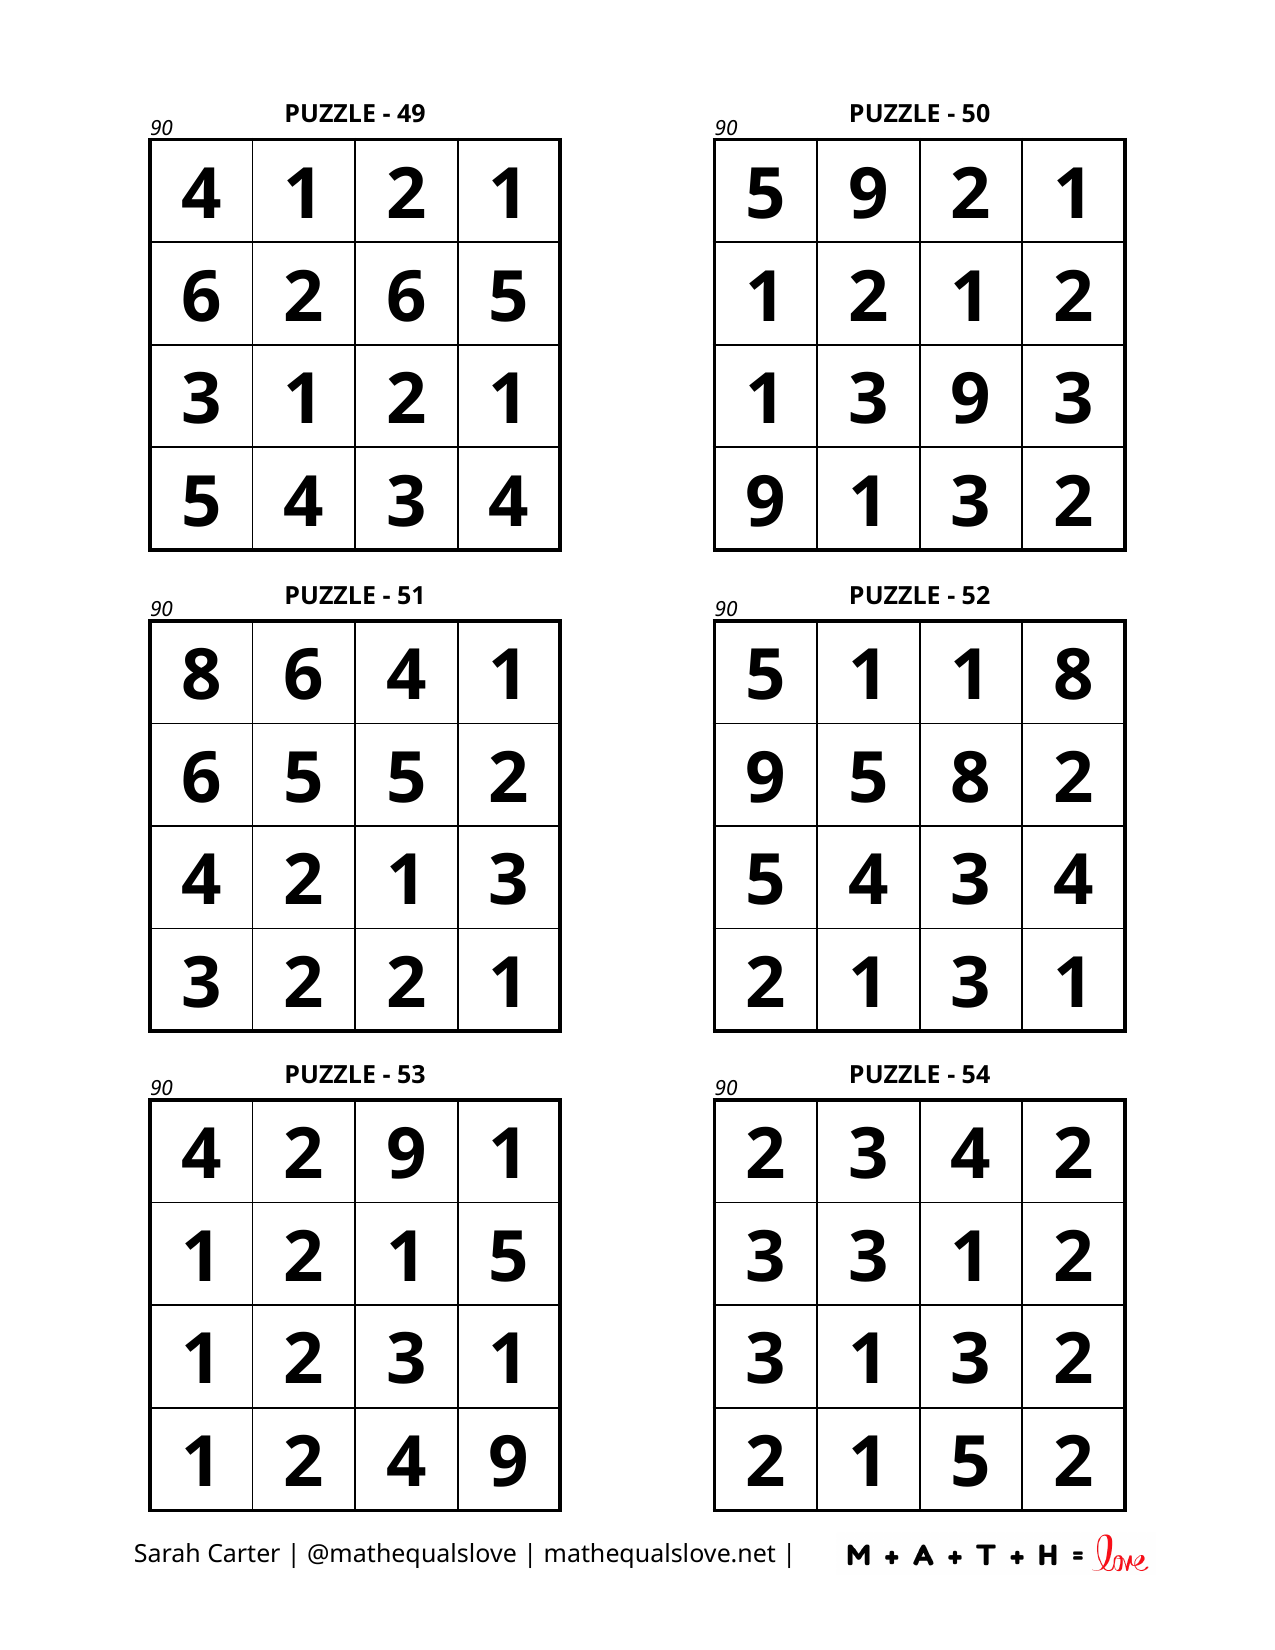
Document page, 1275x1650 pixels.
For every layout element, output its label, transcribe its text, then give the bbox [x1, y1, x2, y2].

text_box PUZZLE - 50 [714, 97, 1125, 128]
table_header 2 [253, 1102, 354, 1202]
table_cell 9 [716, 724, 816, 825]
table_cell 3 [356, 448, 457, 548]
table_cell 3 [716, 1306, 816, 1407]
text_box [118, 1529, 1199, 1576]
table_cell 1 [253, 346, 354, 446]
table_cell 1 [716, 346, 816, 446]
table_cell 1 [921, 243, 1021, 344]
table_cell 5 [459, 1203, 558, 1304]
table_cell 2 [1023, 724, 1123, 825]
table_cell 4 [459, 448, 558, 548]
table_cell 1 [459, 929, 558, 1029]
table_cell 4 [1023, 827, 1123, 928]
table_header 1 [459, 623, 558, 723]
table_cell 3 [921, 1306, 1021, 1407]
table_header 5 [716, 623, 816, 723]
table_cell 5 [356, 724, 457, 825]
table_cell 2 [356, 929, 457, 1029]
table_cell 2 [1023, 1203, 1123, 1304]
table_header 4 [152, 141, 252, 241]
table_cell 3 [356, 1306, 457, 1407]
table_cell 9 [921, 346, 1021, 446]
table_cell 4 [152, 827, 252, 928]
table_cell 2 [1023, 448, 1123, 548]
table_cell 4 [818, 827, 919, 928]
table_cell 6 [152, 243, 252, 344]
table_cell 4 [356, 1409, 457, 1509]
table_header 4 [921, 1102, 1021, 1202]
table_cell 3 [716, 1203, 816, 1304]
table_header 9 [356, 1102, 457, 1202]
table_cell 5 [459, 243, 558, 344]
table_cell 3 [818, 1203, 919, 1304]
text_box PUZZLE - 53 [149, 1058, 561, 1089]
table_header 8 [152, 623, 252, 723]
table_cell 1 [818, 448, 919, 548]
table_cell 2 [1023, 1306, 1123, 1407]
table_cell 5 [152, 448, 252, 548]
table_cell 5 [716, 827, 816, 928]
table_header 1 [459, 141, 558, 241]
table_cell 8 [921, 724, 1021, 825]
text_box PUZZLE - 52 [714, 579, 1125, 610]
table_header 6 [253, 623, 354, 723]
table_cell 1 [716, 243, 816, 344]
table_cell 2 [459, 724, 558, 825]
table_cell 4 [253, 448, 354, 548]
table_header 5 [716, 141, 816, 241]
table_cell 3 [152, 929, 252, 1029]
table_header 4 [356, 623, 457, 723]
table_cell 1 [152, 1306, 252, 1407]
text_box 90 [714, 114, 923, 140]
table_cell 3 [459, 827, 558, 928]
table_header 8 [1023, 623, 1123, 723]
text_box 90 [714, 1074, 923, 1100]
table_cell 2 [716, 929, 816, 1029]
table_cell 1 [921, 1203, 1021, 1304]
table_cell 2 [253, 243, 354, 344]
table_cell 2 [1023, 243, 1123, 344]
table_cell 5 [253, 724, 354, 825]
table_cell 1 [152, 1203, 252, 1304]
table_cell 5 [921, 1409, 1021, 1509]
table_cell 1 [818, 1409, 919, 1509]
text_box PUZZLE - 51 [149, 579, 561, 610]
table_cell 2 [818, 243, 919, 344]
table_cell 9 [716, 448, 816, 548]
table_cell 3 [1023, 346, 1123, 446]
table_header 1 [459, 1102, 558, 1202]
table_cell 3 [818, 346, 919, 446]
table_header 2 [1023, 1102, 1123, 1202]
table_cell 2 [716, 1409, 816, 1509]
table_header 2 [716, 1102, 816, 1202]
table_cell 9 [459, 1409, 558, 1509]
table_cell 1 [356, 1203, 457, 1304]
table_cell 2 [253, 1409, 354, 1509]
text_box 90 [149, 114, 359, 140]
table_cell 2 [253, 1203, 354, 1304]
text_box PUZZLE - 54 [714, 1058, 1125, 1089]
table_header 1 [253, 141, 354, 241]
text_box PUZZLE - 49 [149, 97, 561, 128]
table_header 4 [152, 1102, 252, 1202]
table_header 1 [818, 623, 919, 723]
table_cell 1 [152, 1409, 252, 1509]
table_cell 2 [253, 1306, 354, 1407]
table_cell 1 [1023, 929, 1123, 1029]
table_header 1 [921, 623, 1021, 723]
text_box 90 [149, 595, 359, 621]
table_cell 6 [152, 724, 252, 825]
table_header 2 [356, 141, 457, 241]
table_cell 2 [253, 929, 354, 1029]
table_cell 2 [253, 827, 354, 928]
text_box 90 [714, 595, 923, 621]
table_cell 3 [921, 929, 1021, 1029]
table_cell 1 [459, 346, 558, 446]
table_cell 3 [921, 448, 1021, 548]
table_header 1 [1023, 141, 1123, 241]
table_header 2 [921, 141, 1021, 241]
table_header 3 [818, 1102, 919, 1202]
table_cell 2 [356, 346, 457, 446]
table_cell 3 [152, 346, 252, 446]
table_header 9 [818, 141, 919, 241]
table_cell 2 [1023, 1409, 1123, 1509]
table_cell 1 [459, 1306, 558, 1407]
table_cell 6 [356, 243, 457, 344]
table_cell 5 [818, 724, 919, 825]
table_cell 3 [921, 827, 1021, 928]
table_cell 1 [818, 929, 919, 1029]
table_cell 1 [818, 1306, 919, 1407]
text_box 90 [149, 1074, 359, 1100]
table_cell 1 [356, 827, 457, 928]
